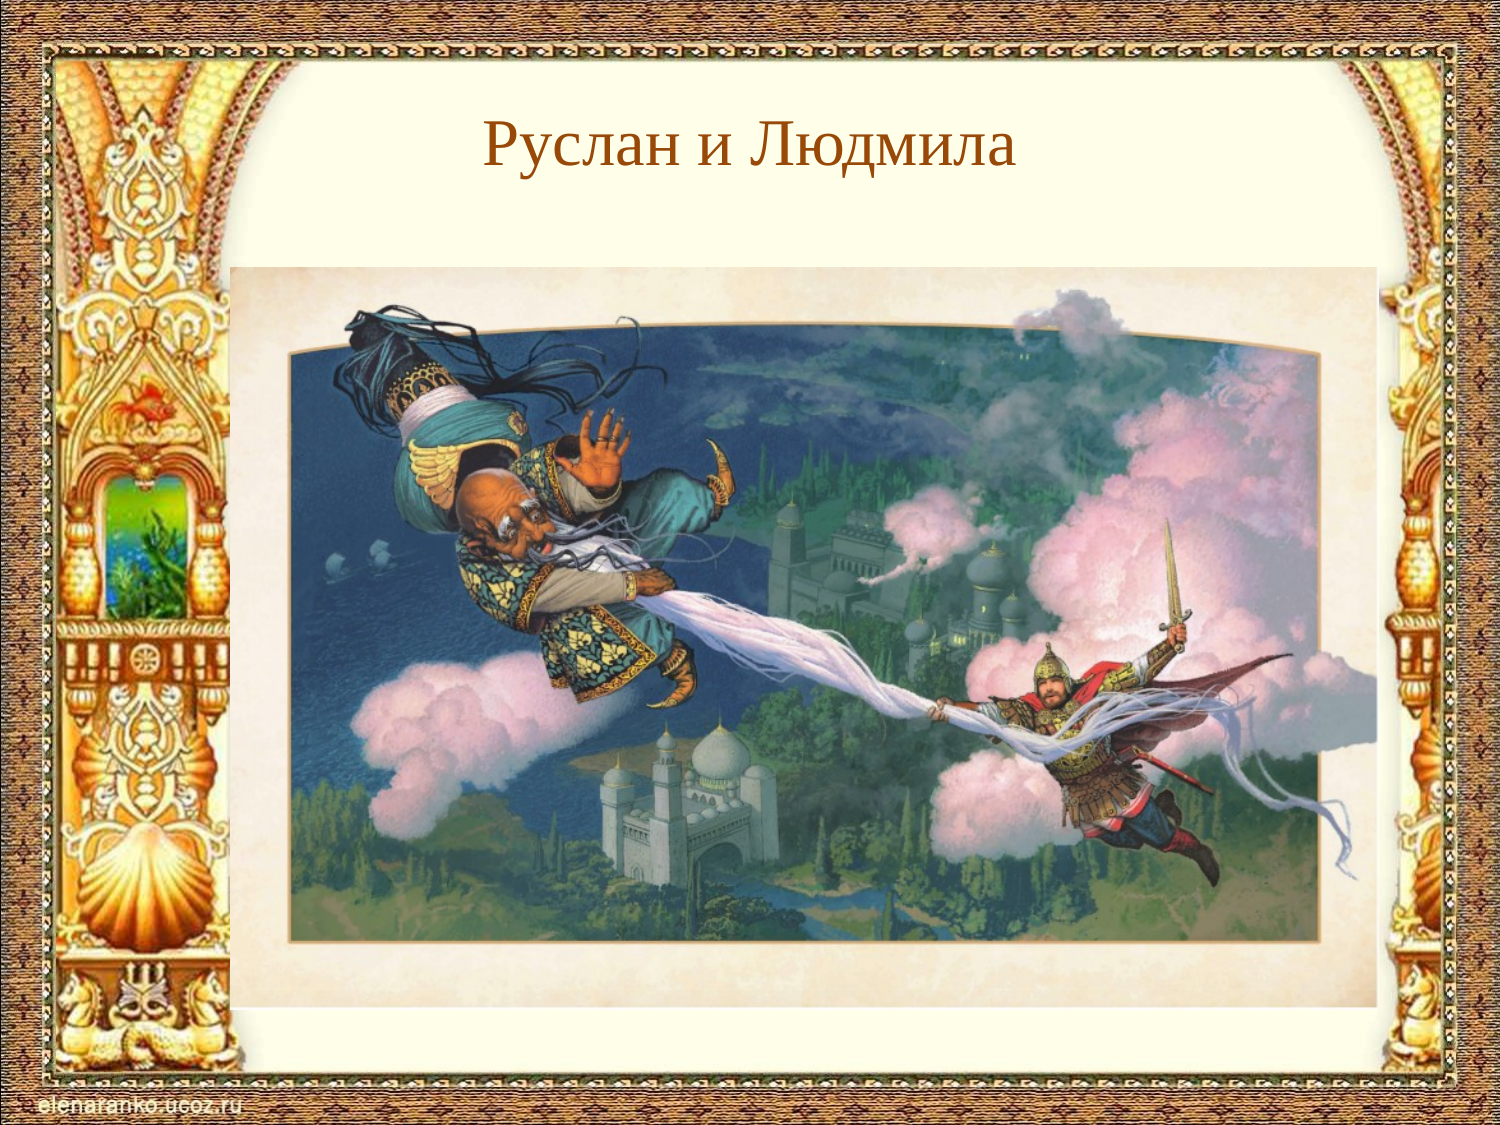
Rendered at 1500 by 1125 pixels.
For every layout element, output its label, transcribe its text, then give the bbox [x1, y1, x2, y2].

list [229, 266, 1379, 1010]
title Руслан и Людмила [75, 45, 1425, 233]
picture [0, 0, 1500, 1125]
